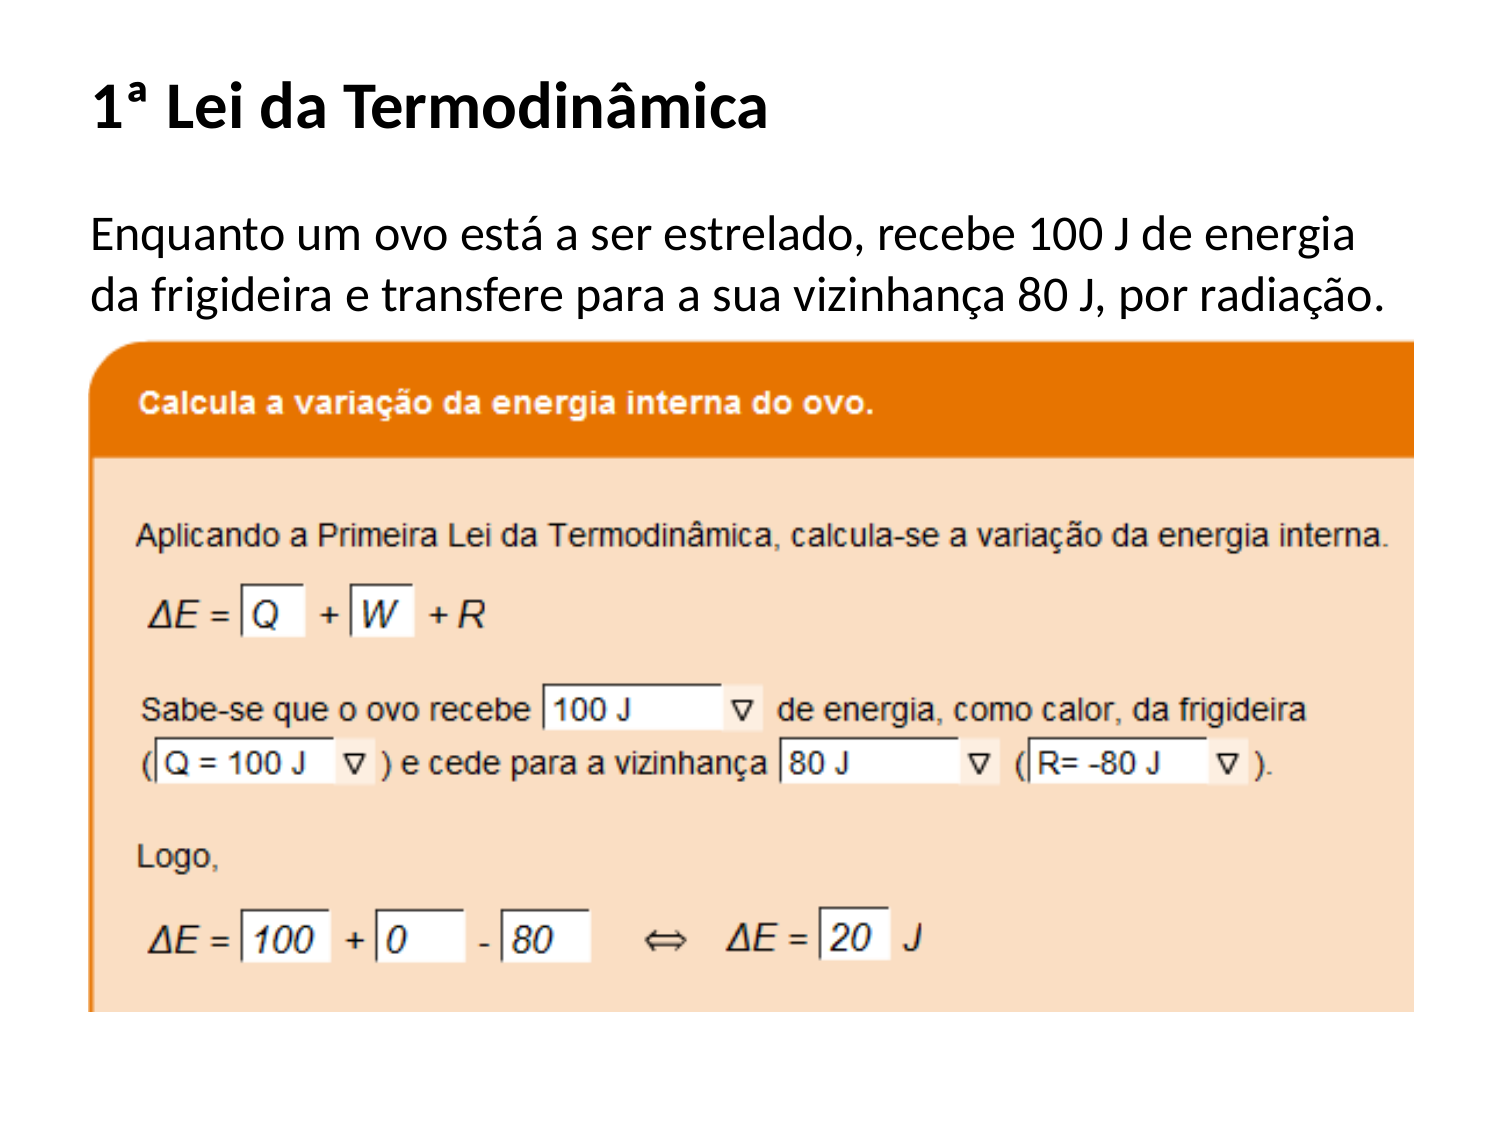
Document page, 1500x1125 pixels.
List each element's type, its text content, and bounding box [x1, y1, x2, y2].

title 1ª Lei da Termodinâmica [75, 45, 1424, 185]
picture [88, 331, 1414, 1012]
list Enquanto um ovo está a ser estrelado, recebe 100 J de energia da frigideira e transfere para a sua vizinhança 80 J, por radiação. [75, 185, 1424, 1004]
